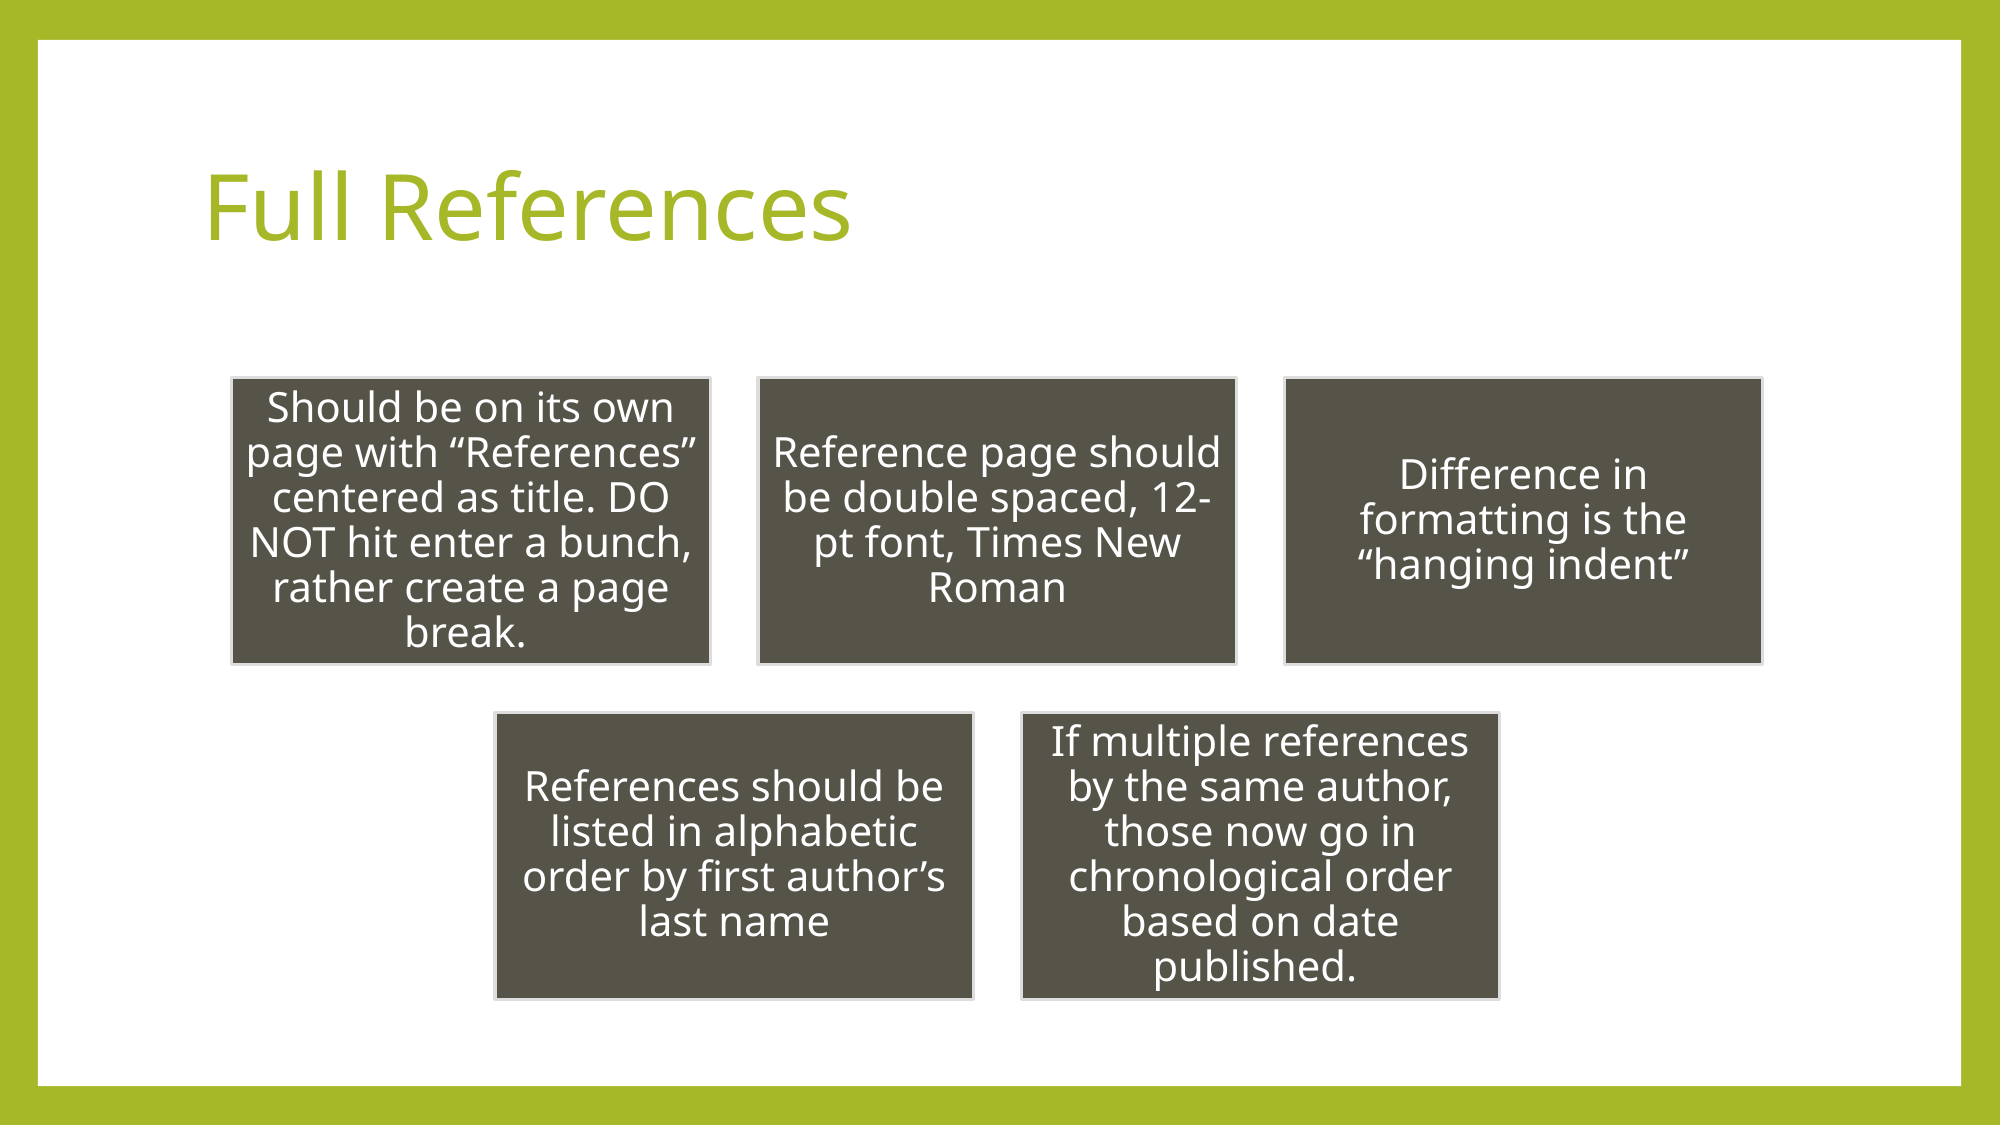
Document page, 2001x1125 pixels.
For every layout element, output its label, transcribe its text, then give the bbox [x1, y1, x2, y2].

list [187, 376, 1808, 1001]
title Full References [187, 99, 1808, 323]
